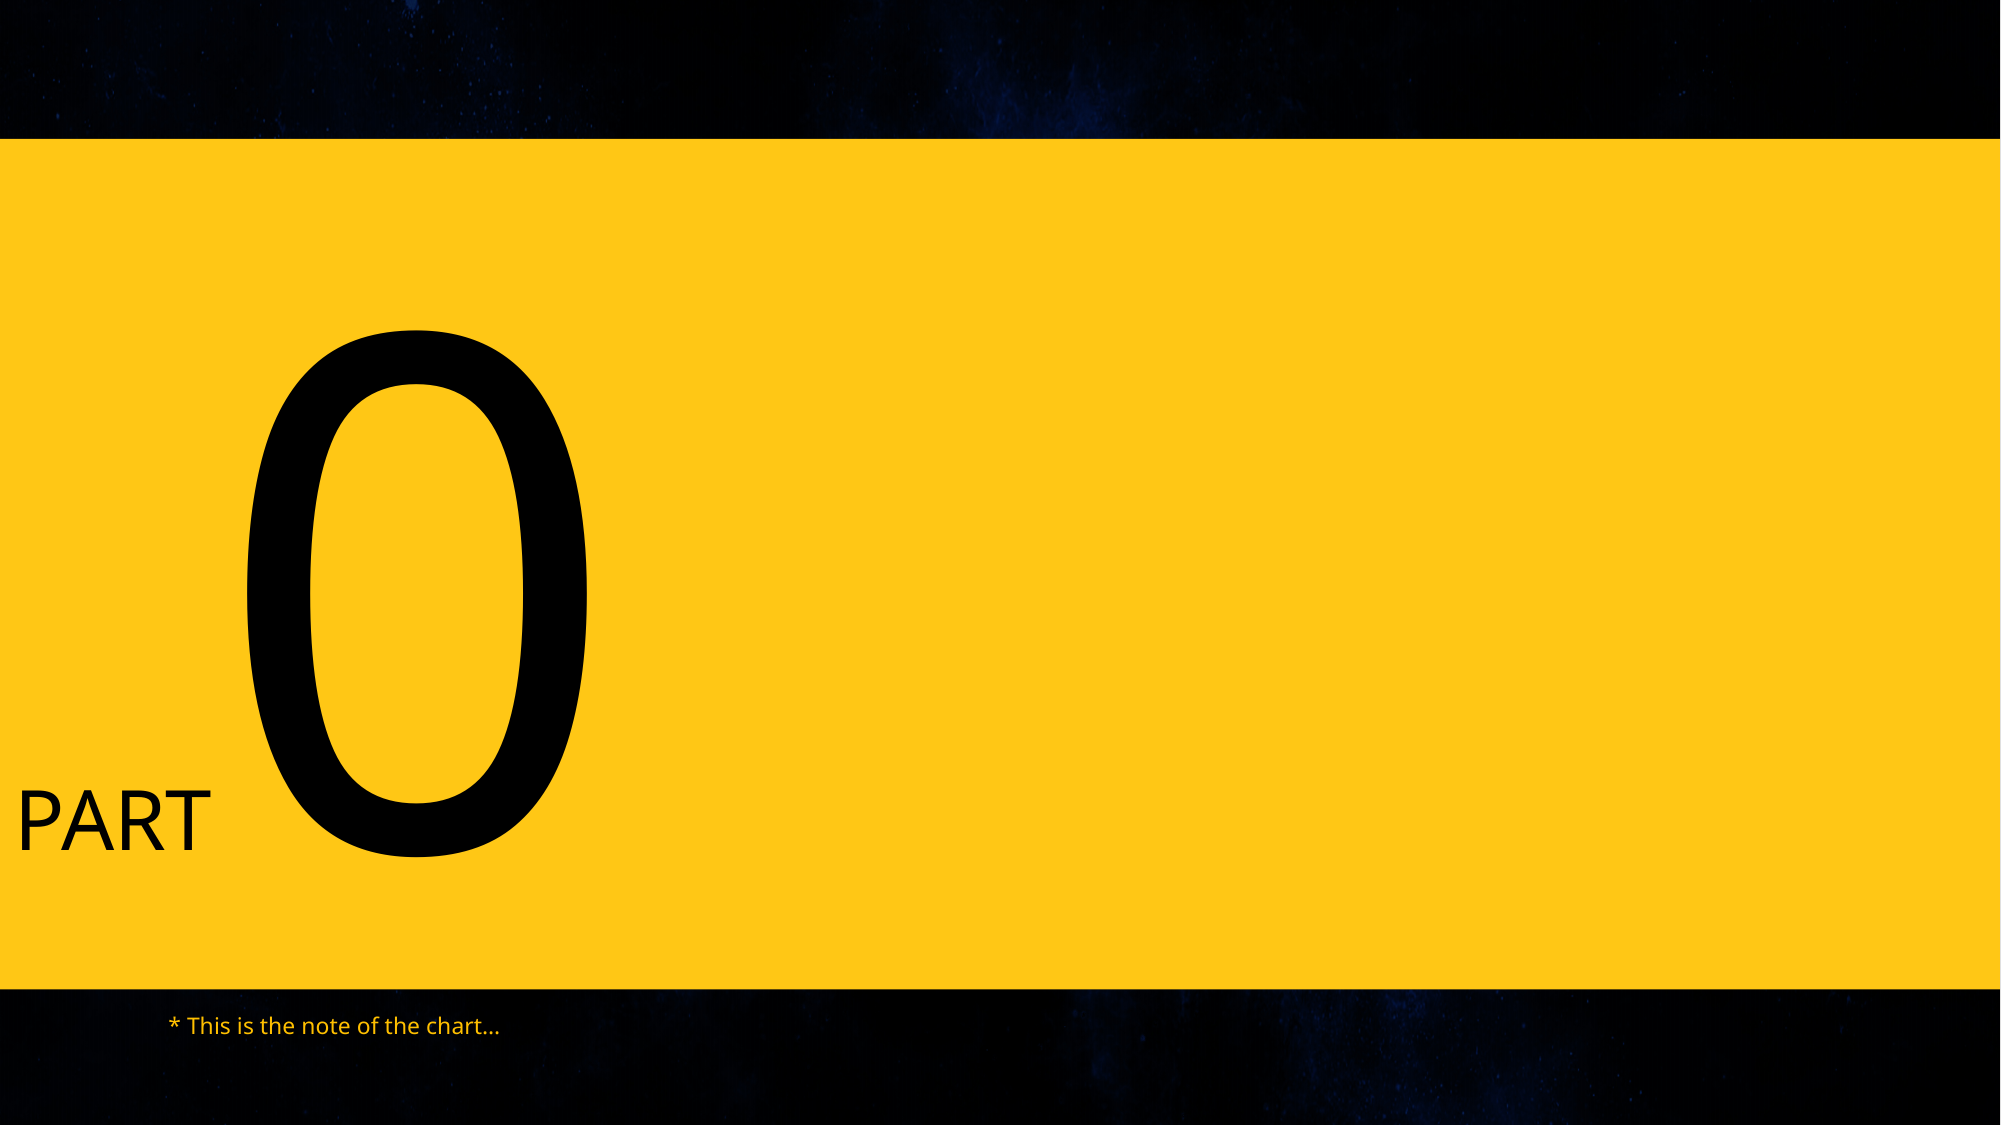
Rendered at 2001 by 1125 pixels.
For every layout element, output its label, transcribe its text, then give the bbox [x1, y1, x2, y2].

text_box * This is the note of the chart… [153, 1003, 516, 1047]
text_box PART0 [0, 137, 2000, 991]
picture [0, 0, 2001, 1125]
